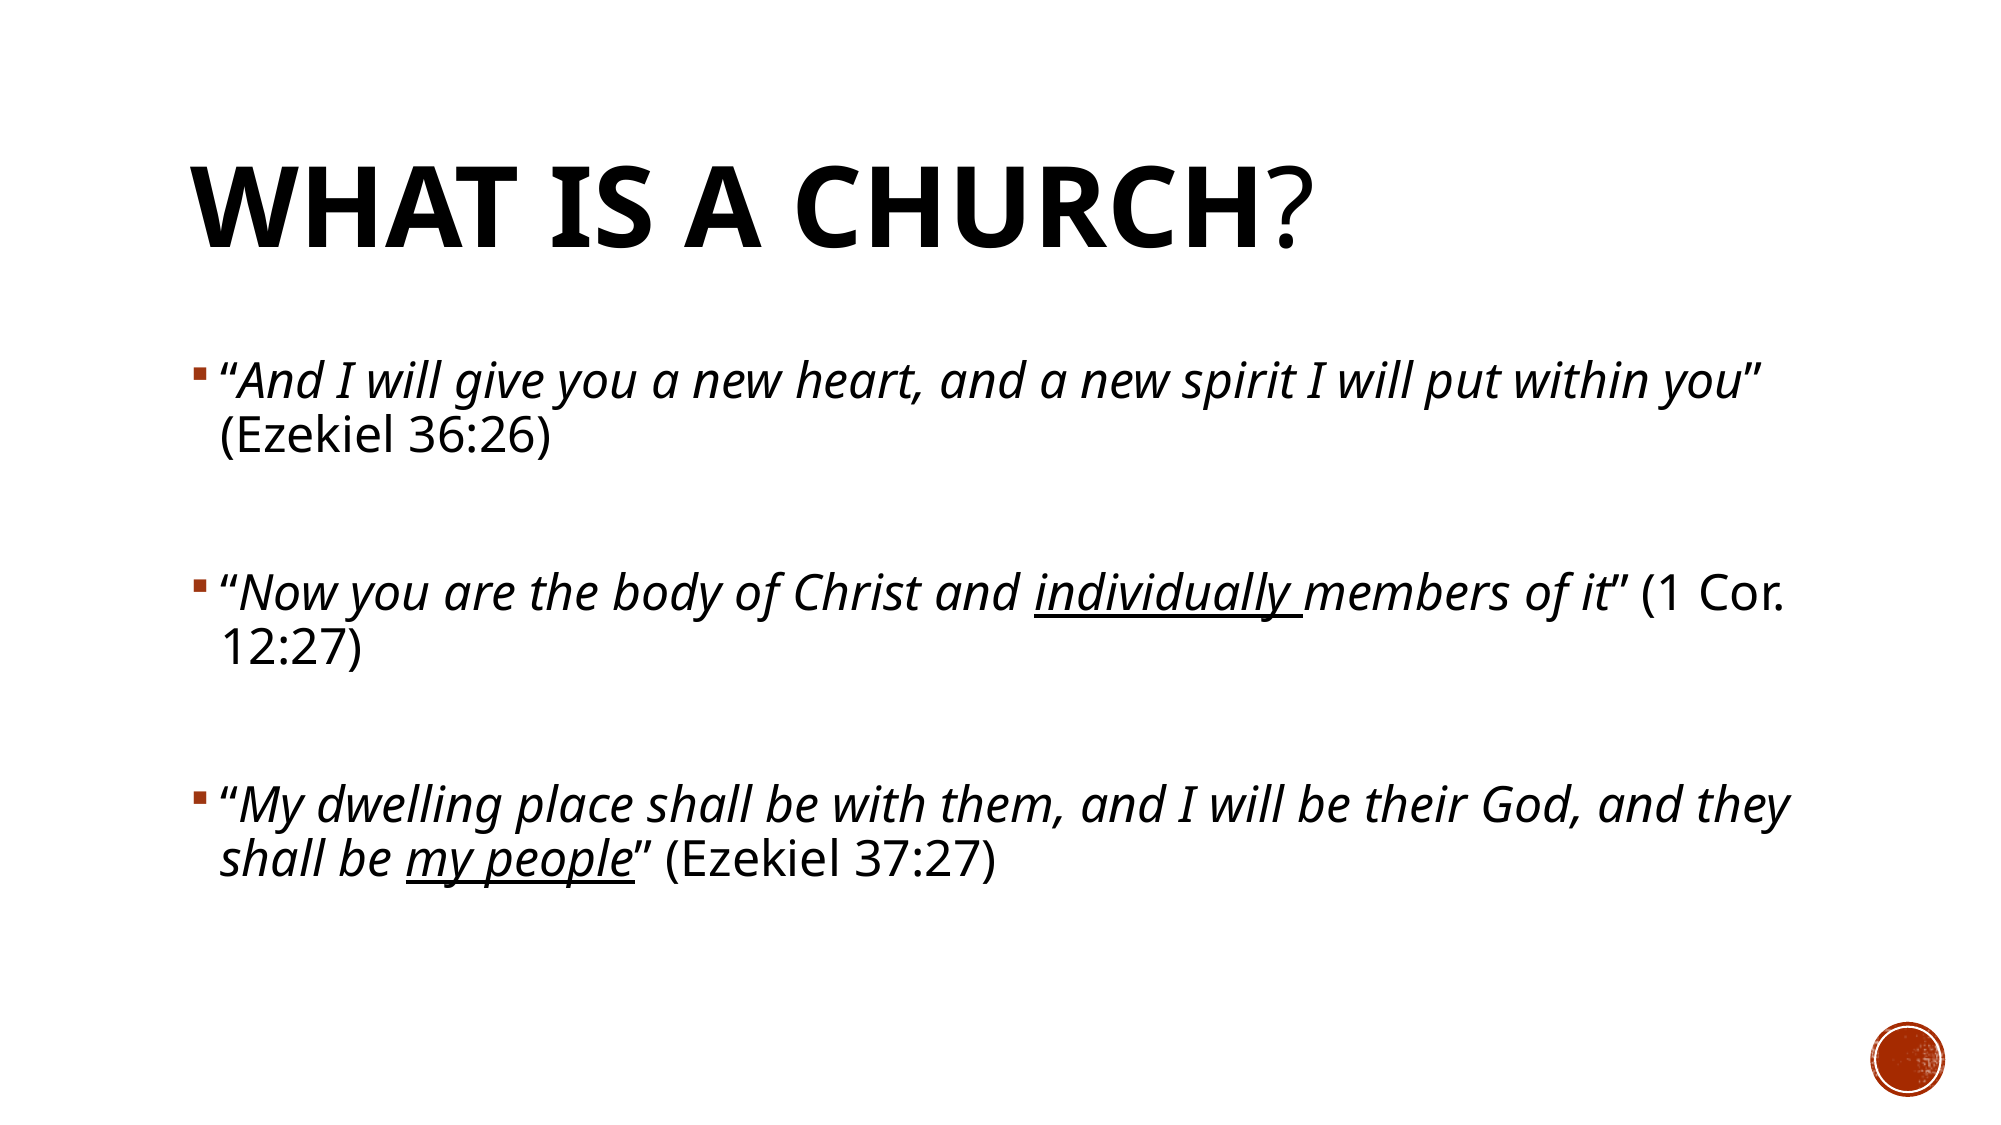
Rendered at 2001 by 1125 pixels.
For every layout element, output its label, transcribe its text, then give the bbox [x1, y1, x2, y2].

list “And I will give you a new heart, and a new spirit I will put within you” (Ezekiel 36:26) “Now you are the body of Christ and individually members of it” (1 Cor. 12:27) “My dwelling place shall be with them, and I will be their God, and they shall be my people” (Ezekiel 37:27) [175, 348, 1826, 1013]
title What is a Church? [175, 79, 1826, 344]
